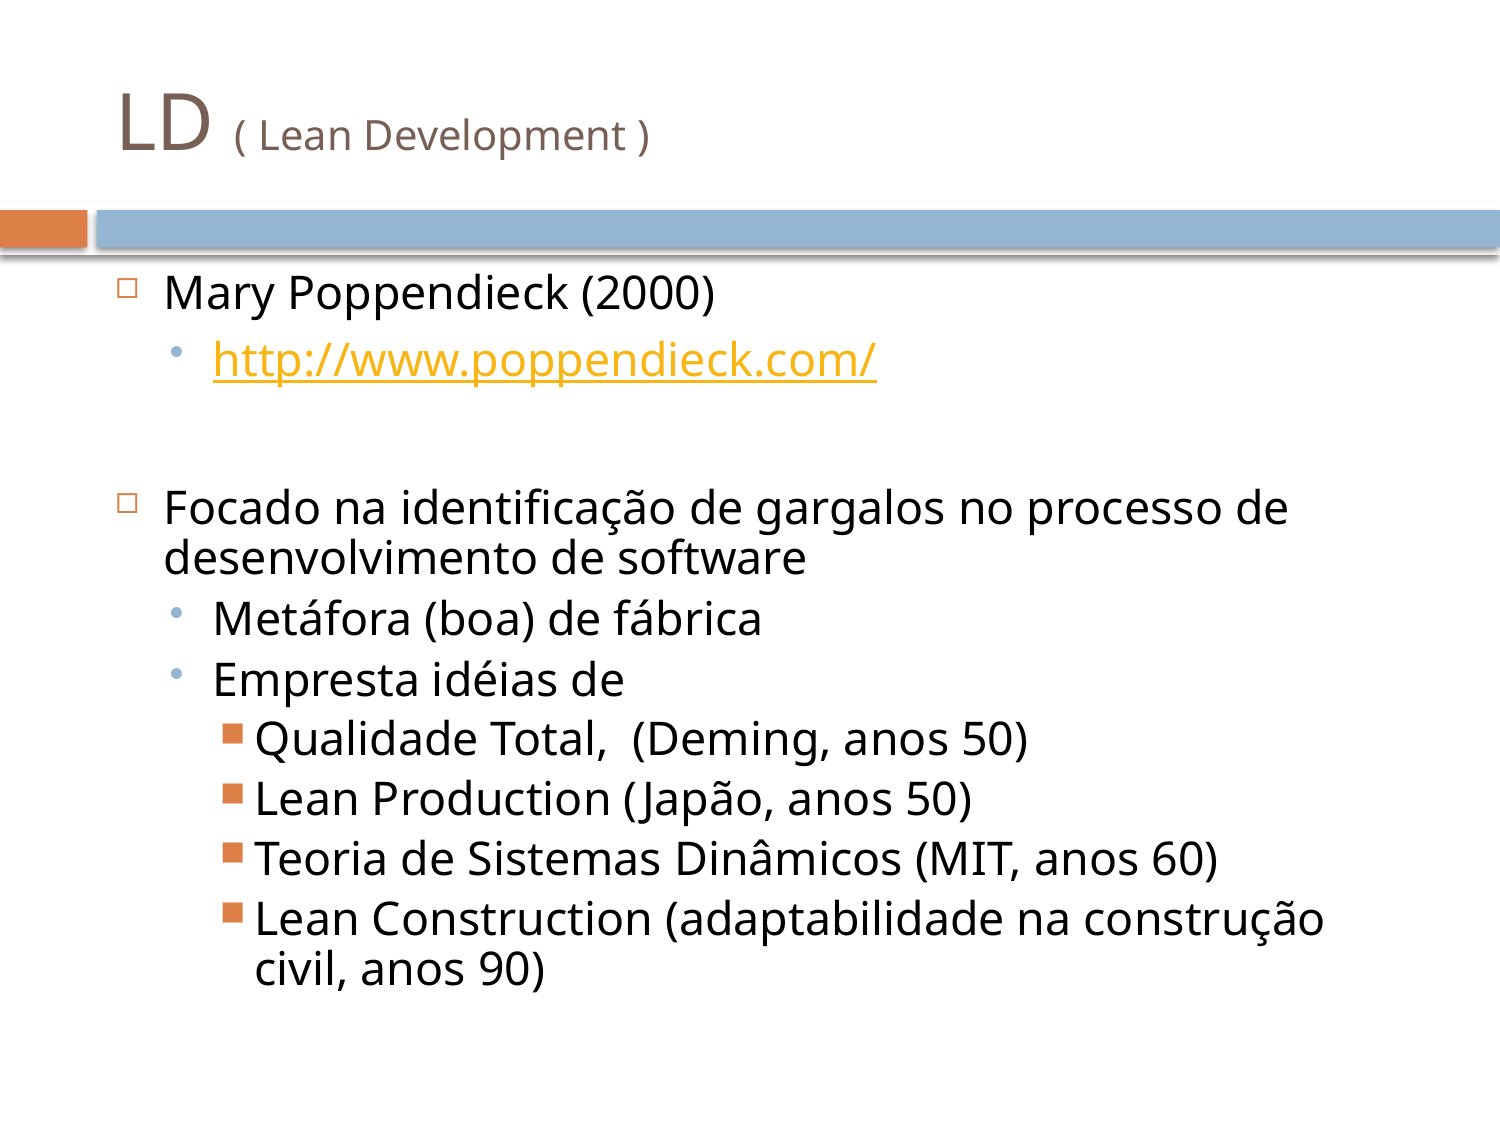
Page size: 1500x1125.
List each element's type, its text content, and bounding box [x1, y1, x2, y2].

title LD ( Lean Development ) [100, 37, 1438, 200]
list Mary Poppendieck (2000) http://www.poppendieck.com/ Focado na identificação de gargalos no processo de desenvolvimento de software Metáfora (boa) de fábrica Empresta idéias de Qualidade Total, (Deming, anos 50) Lean Production (Japão, anos 50) Teoria de Sistemas Dinâmicos (MIT, anos 60) Lean Construction (adaptabilidade na construção civil, anos 90) [100, 262, 1438, 1005]
